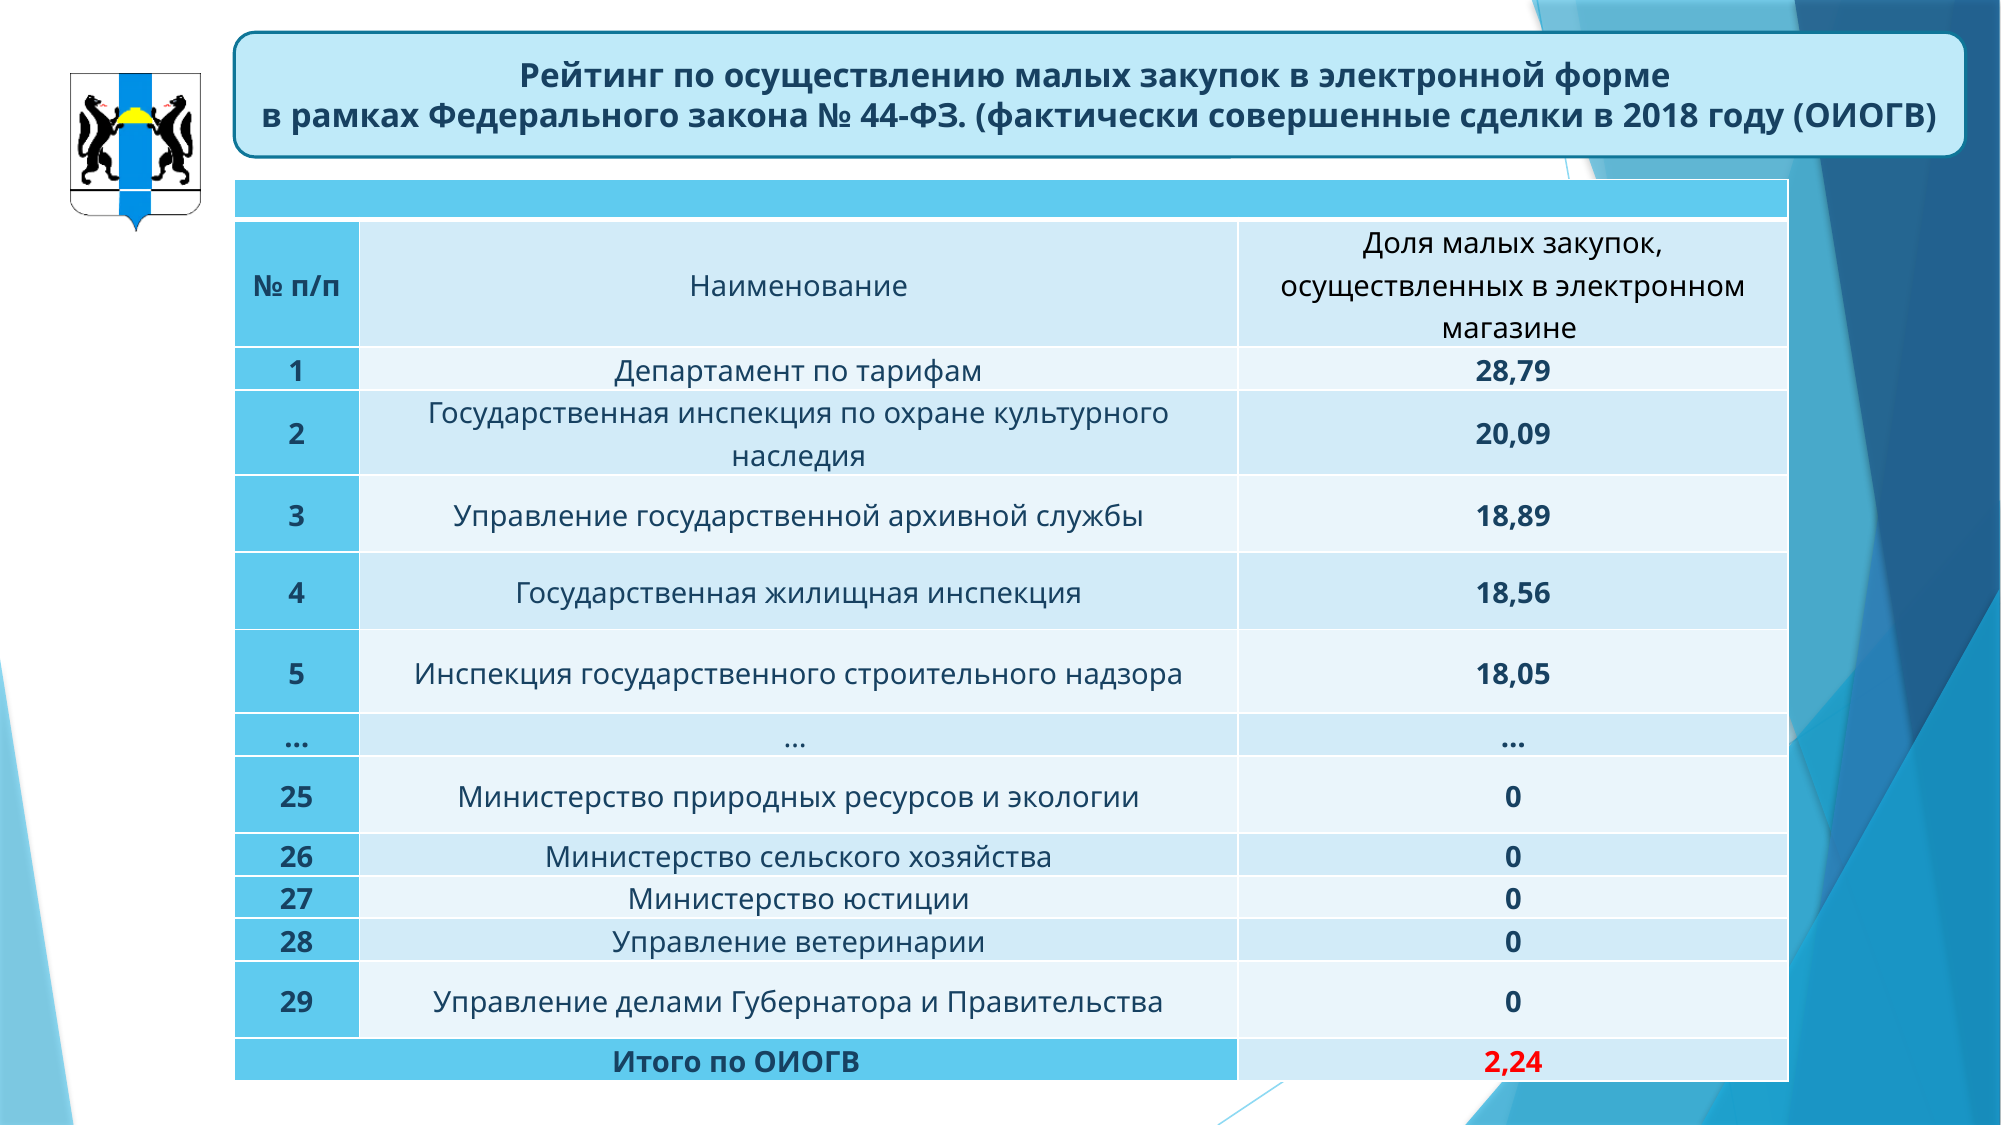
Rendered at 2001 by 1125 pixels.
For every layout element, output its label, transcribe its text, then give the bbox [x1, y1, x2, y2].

table_cell Управление делами Губернатора и Правительства [360, 962, 1237, 1037]
table_cell 1 [235, 348, 359, 389]
table_cell Управление государственной архивной службы [360, 476, 1237, 551]
table_cell 0 [1239, 962, 1787, 1037]
table_cell … [1239, 714, 1787, 755]
table_cell Управление ветеринарии [360, 919, 1237, 960]
table_cell 3 [235, 476, 359, 551]
table_cell Государственная жилищная инспекция [360, 553, 1237, 629]
table_cell 2,24 [1239, 1039, 1787, 1080]
table_cell Наименование [360, 222, 1237, 346]
table_cell Министерство природных ресурсов и экологии [360, 757, 1237, 832]
table_cell Государственная инспекция по охране культурного наследия [360, 391, 1237, 474]
table_cell … [235, 714, 359, 755]
table_cell 20,09 [1239, 391, 1787, 474]
table_cell 0 [1239, 757, 1787, 832]
table_cell 28 [235, 919, 359, 960]
table_cell 28,79 [1239, 348, 1787, 389]
table_cell № п/п [235, 222, 359, 346]
table_cell 25 [235, 757, 359, 832]
table_cell Министерство сельского хозяйства [360, 834, 1237, 875]
table_cell Итого по ОИОГВ [235, 1039, 1237, 1080]
table_cell 18,56 [1239, 553, 1787, 629]
table_cell Департамент по тарифам [360, 348, 1237, 389]
table_cell 26 [235, 834, 359, 875]
table_cell … [360, 714, 1237, 755]
table_cell 18,89 [1239, 476, 1787, 551]
table_cell 0 [1239, 834, 1787, 875]
table_cell 5 [235, 630, 359, 712]
table_cell Доля малых закупок, осуществленных в электронном магазине [1239, 222, 1787, 346]
text_box Рейтинг по осуществлению малых закупок в электронной форме в рамках Федерального закона № 44-ФЗ. (фактически совершенные сделки в 2018 году (ОИОГВ) [232, 30, 1968, 159]
table_cell Инспекция государственного строительного надзора [360, 630, 1237, 712]
table_cell 2 [235, 391, 359, 474]
table_cell 4 [235, 553, 359, 629]
table_cell Министерство юстиции [360, 877, 1237, 917]
table_header [235, 180, 1787, 217]
table_cell 18,05 [1239, 630, 1787, 712]
table_cell 29 [235, 962, 359, 1037]
table_cell 27 [235, 877, 359, 917]
table_cell 0 [1239, 877, 1787, 917]
table_cell 0 [1239, 919, 1787, 960]
picture [69, 72, 201, 233]
